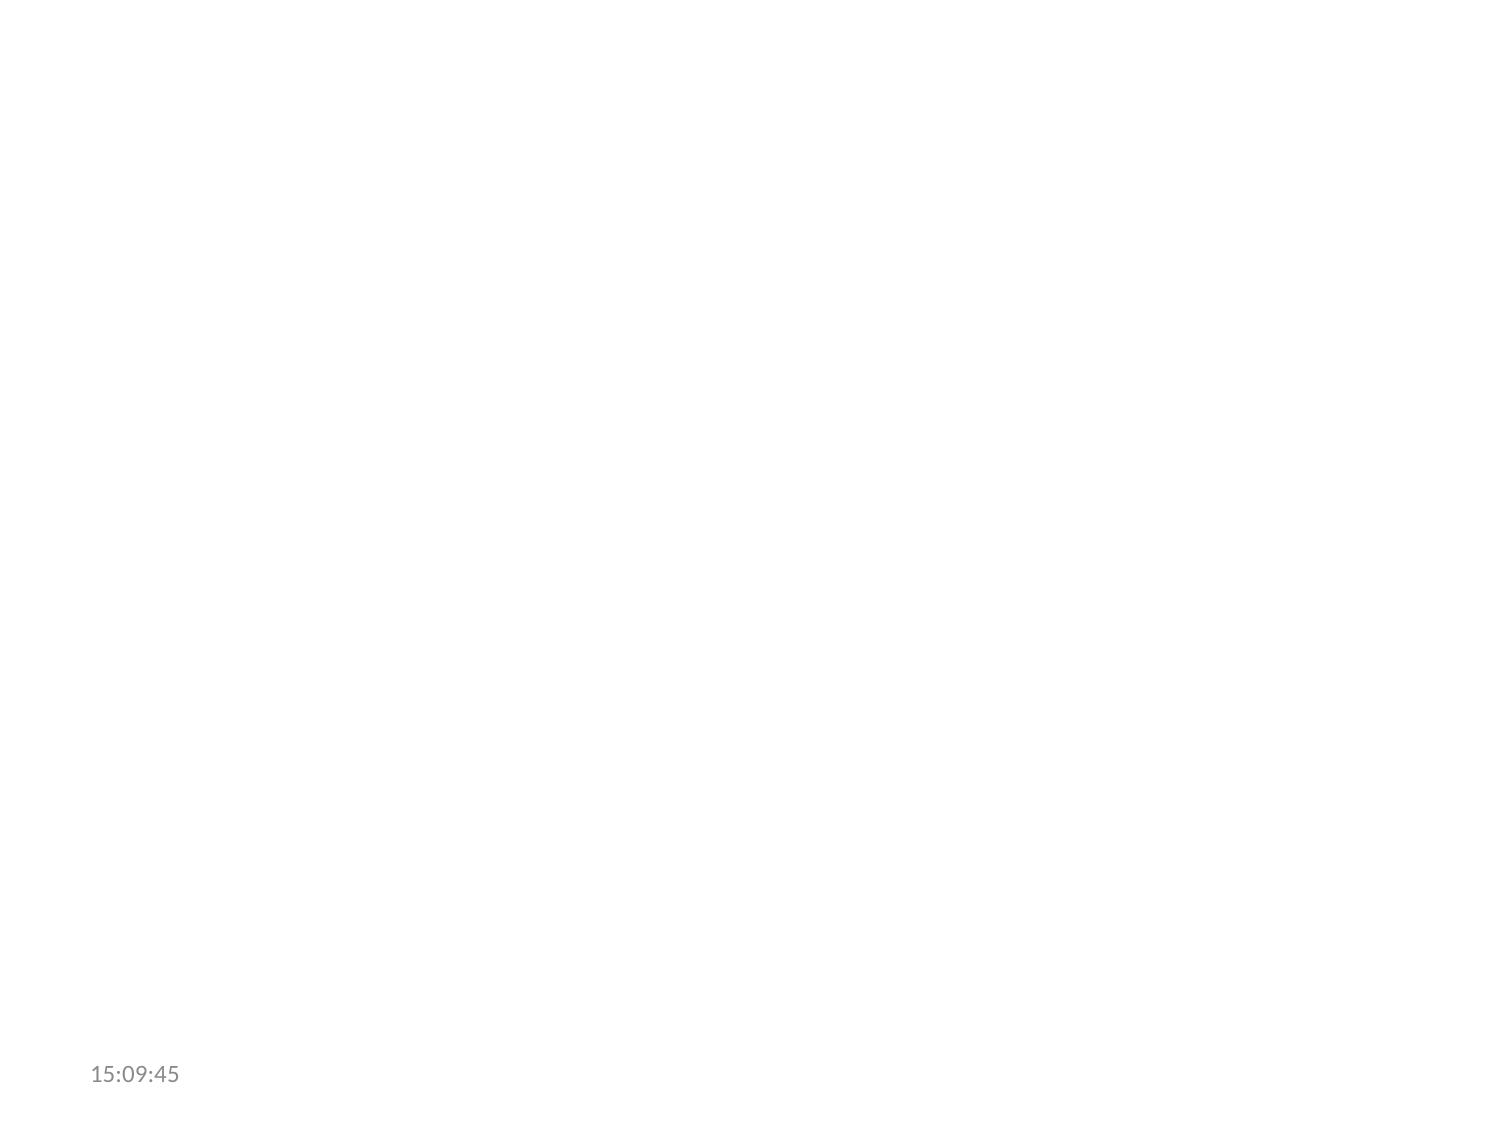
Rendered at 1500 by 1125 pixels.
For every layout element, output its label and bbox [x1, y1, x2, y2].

slide_number [75, 1042, 425, 1103]
